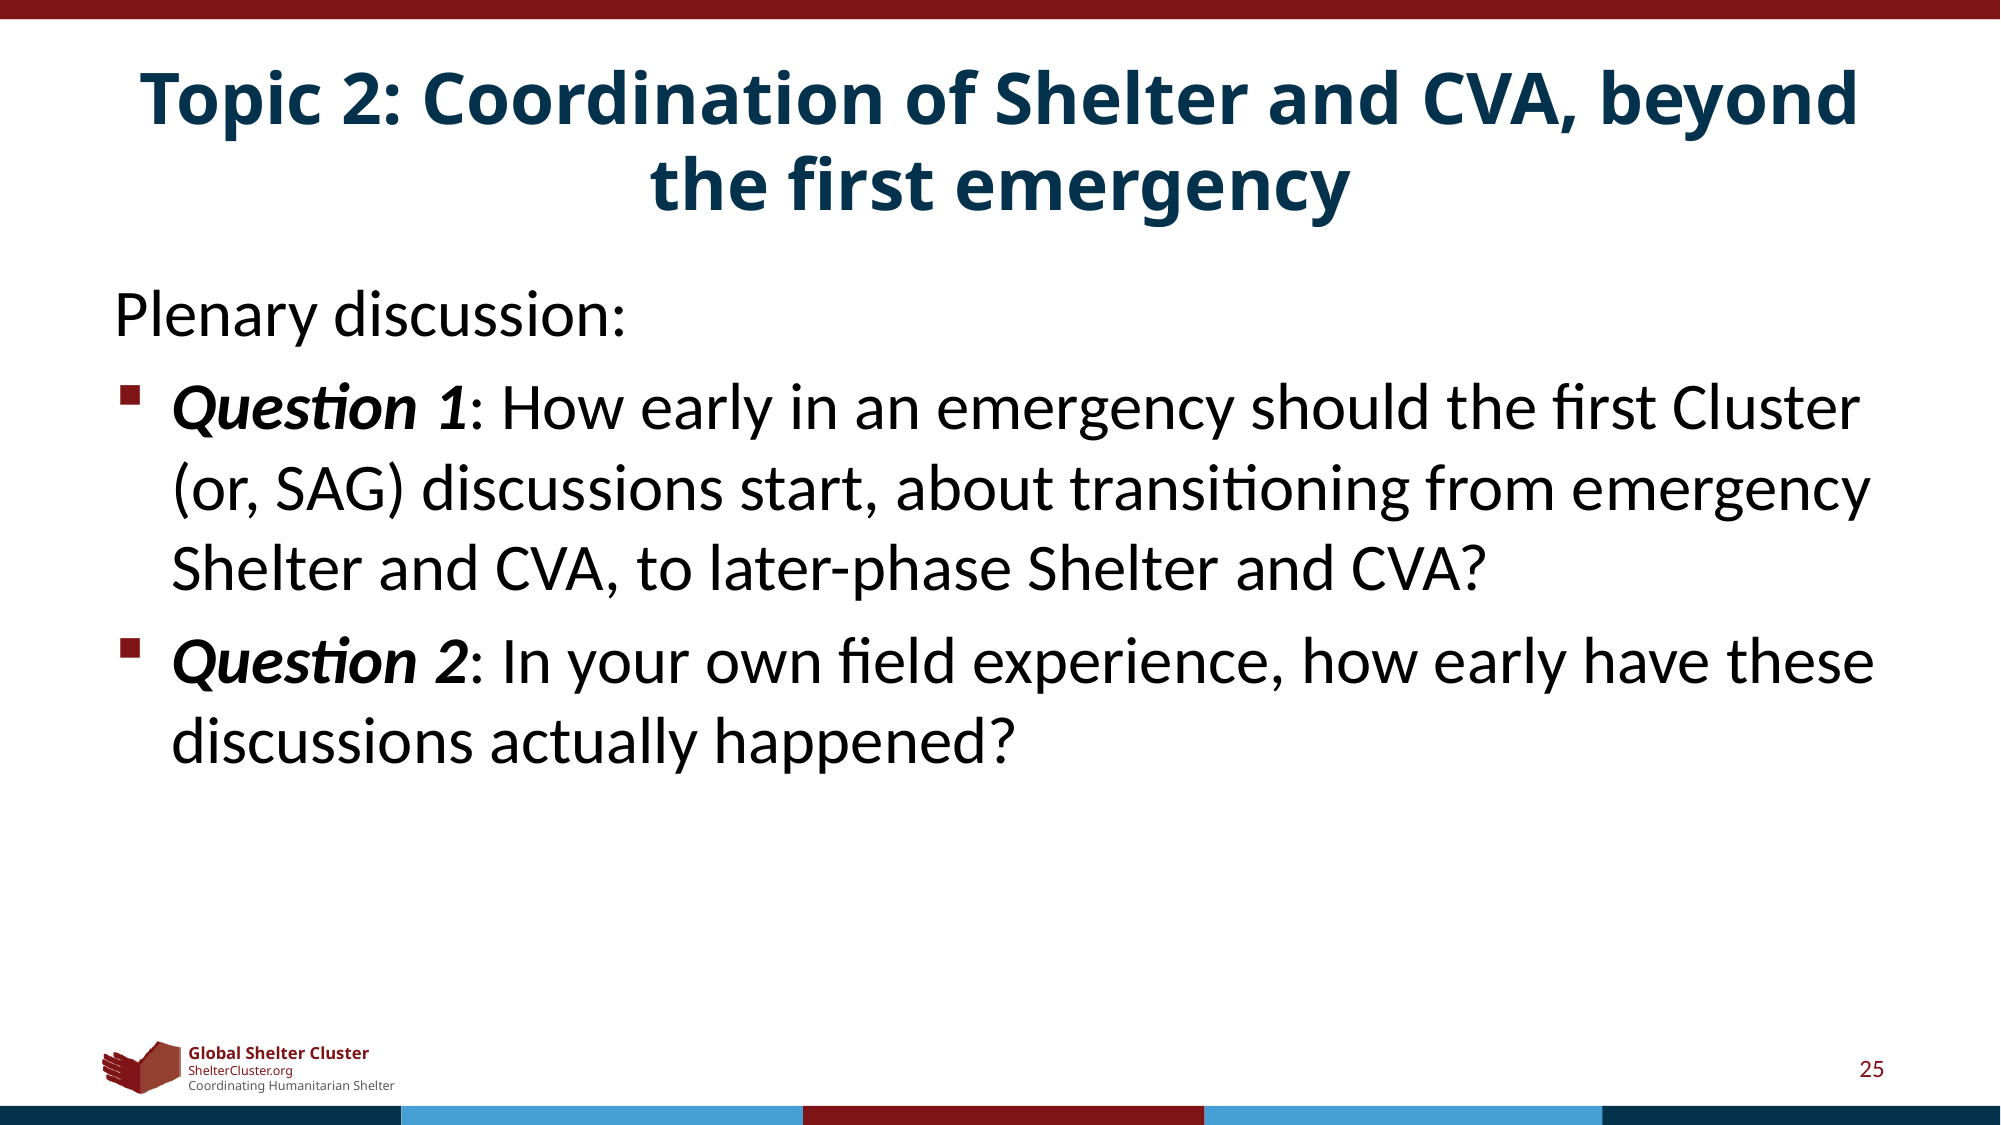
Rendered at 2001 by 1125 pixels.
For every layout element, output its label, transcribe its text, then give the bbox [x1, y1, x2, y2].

list Plenary discussion: Question 1: How early in an emergency should the first Cluster (or, SAG) discussions start, about transitioning from emergency Shelter and CVA, to later-phase Shelter and CVA? Question 2: In your own field experience, how early have these discussions actually happened? [99, 262, 1900, 1005]
slide_number 25 [1433, 1037, 1900, 1098]
title Topic 2: Coordination of Shelter and CVA, beyond the first emergency [99, 45, 1900, 233]
picture [102, 1041, 181, 1094]
